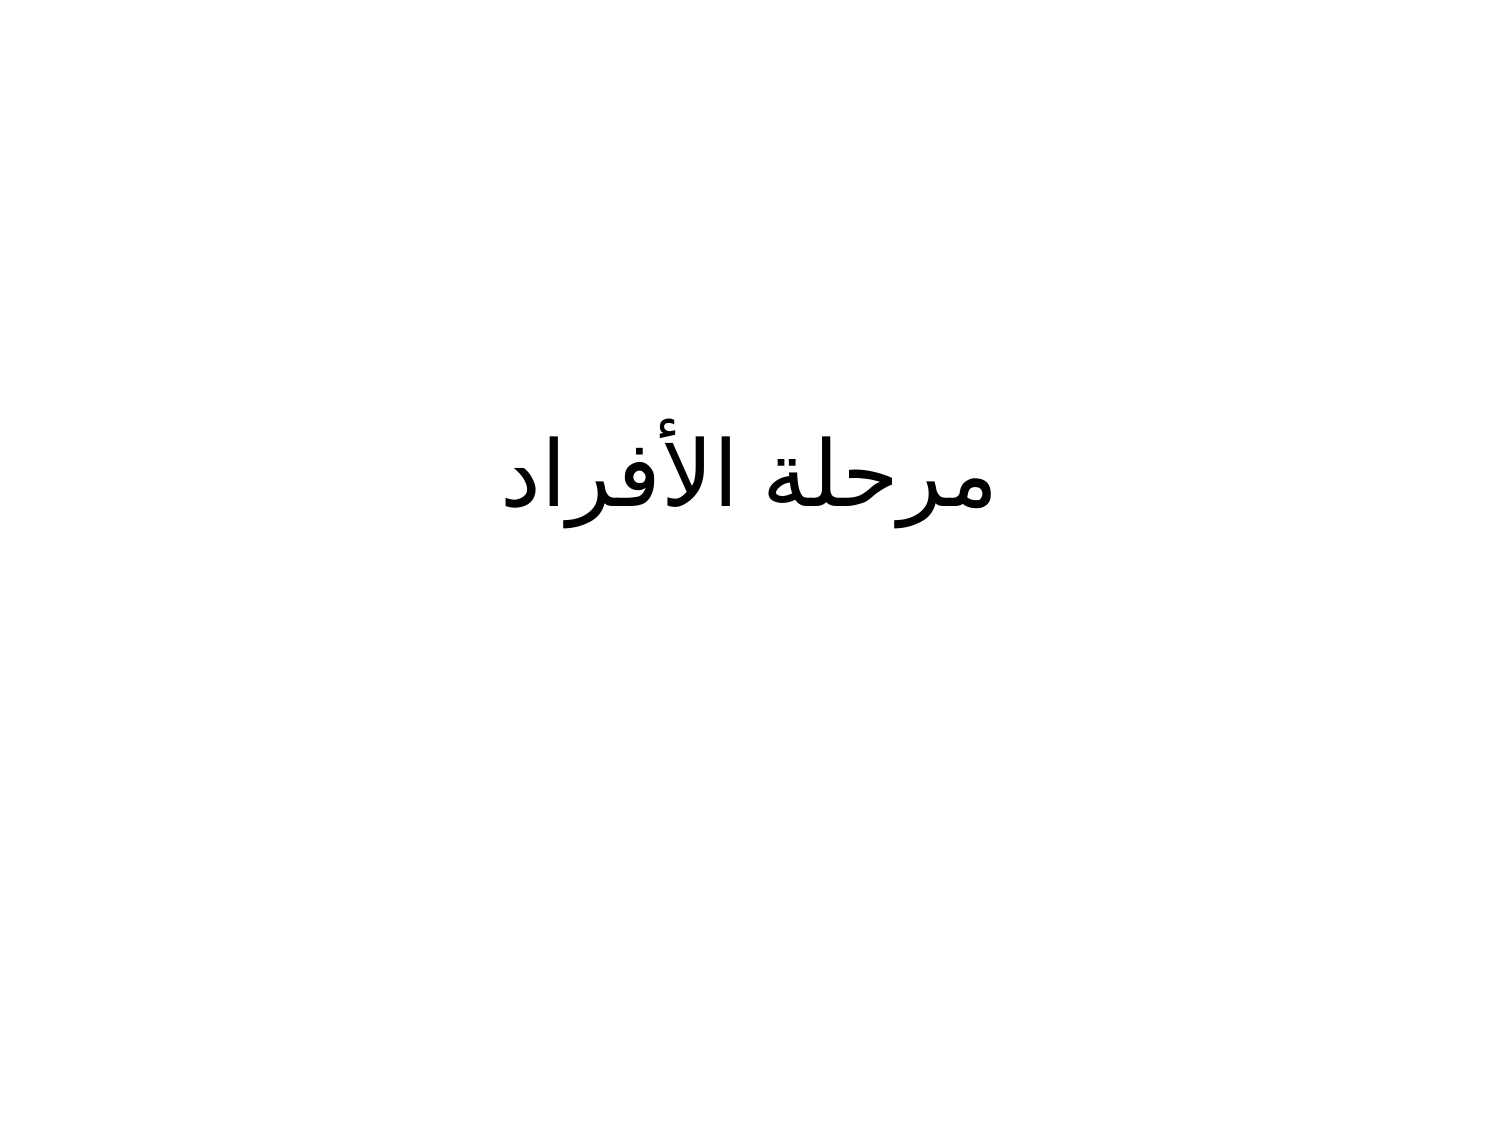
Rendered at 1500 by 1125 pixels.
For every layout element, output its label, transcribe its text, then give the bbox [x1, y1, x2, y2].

title مرحلة الأفراد [112, 349, 1388, 591]
